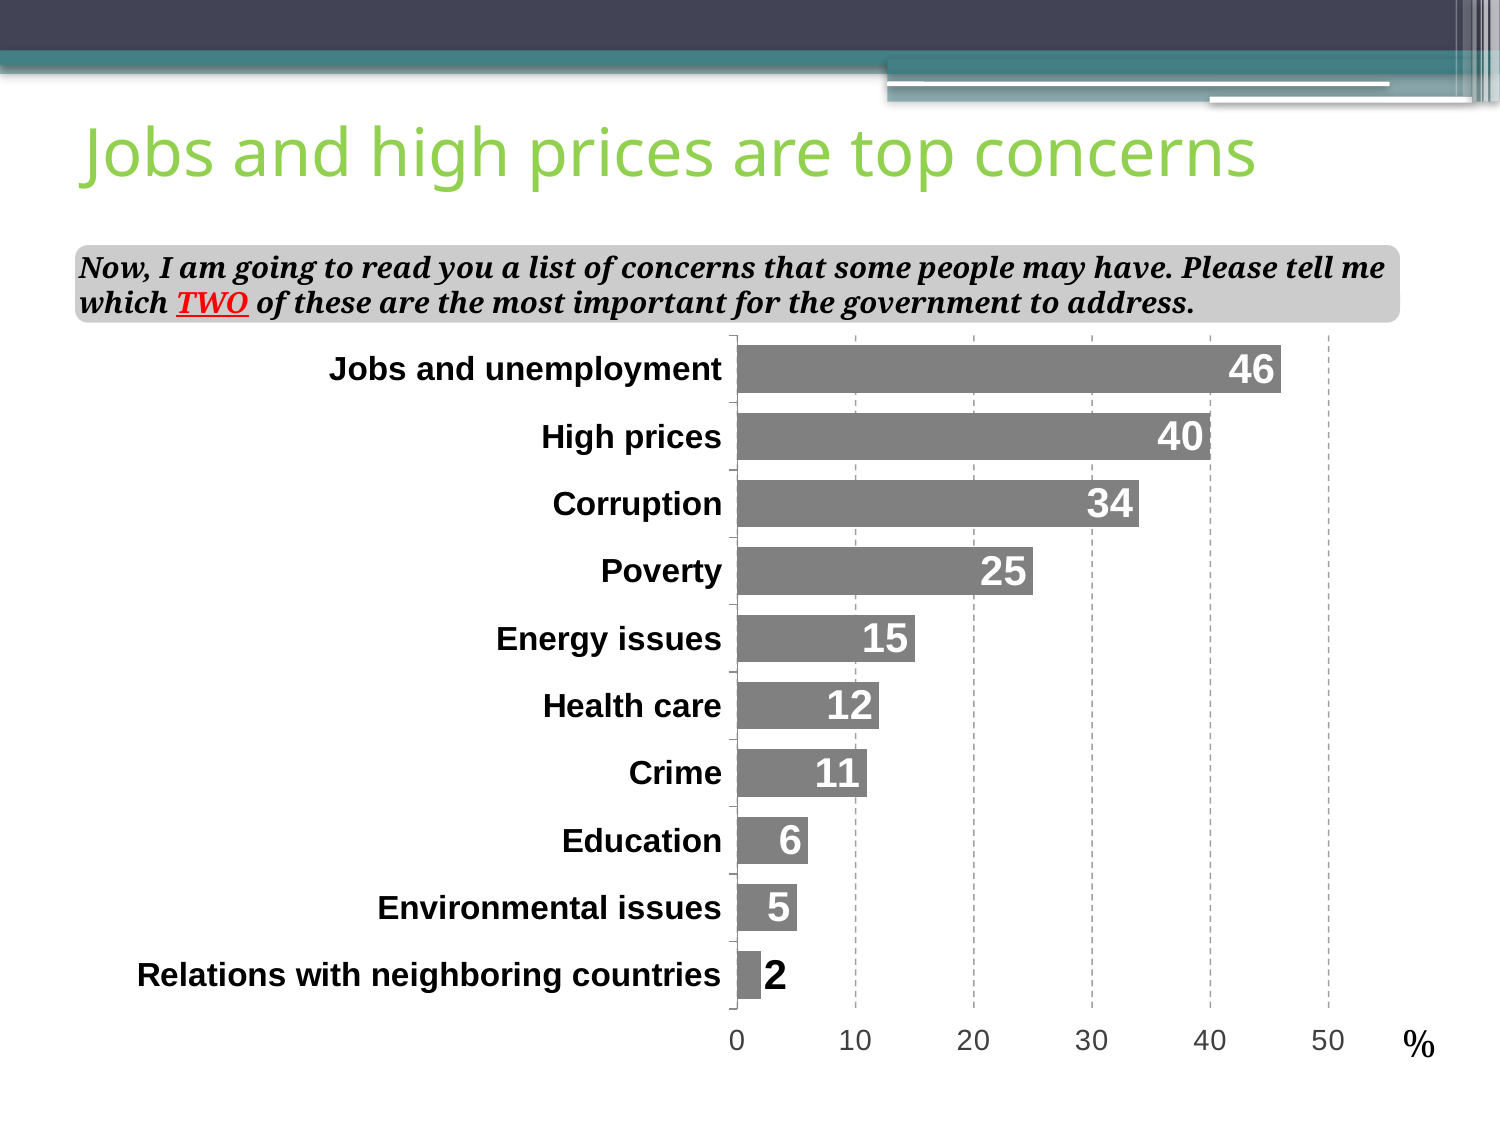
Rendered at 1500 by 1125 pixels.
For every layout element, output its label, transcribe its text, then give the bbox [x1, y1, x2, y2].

chart [12, 296, 1401, 1070]
title Jobs and high prices are top concerns [69, 112, 1320, 188]
text_box Now, I am going to read you a list of concerns that some people may have. Please tell me which TWO of these are the most important for the government to address. [75, 245, 1401, 296]
text_box % [1405, 1012, 1500, 1073]
